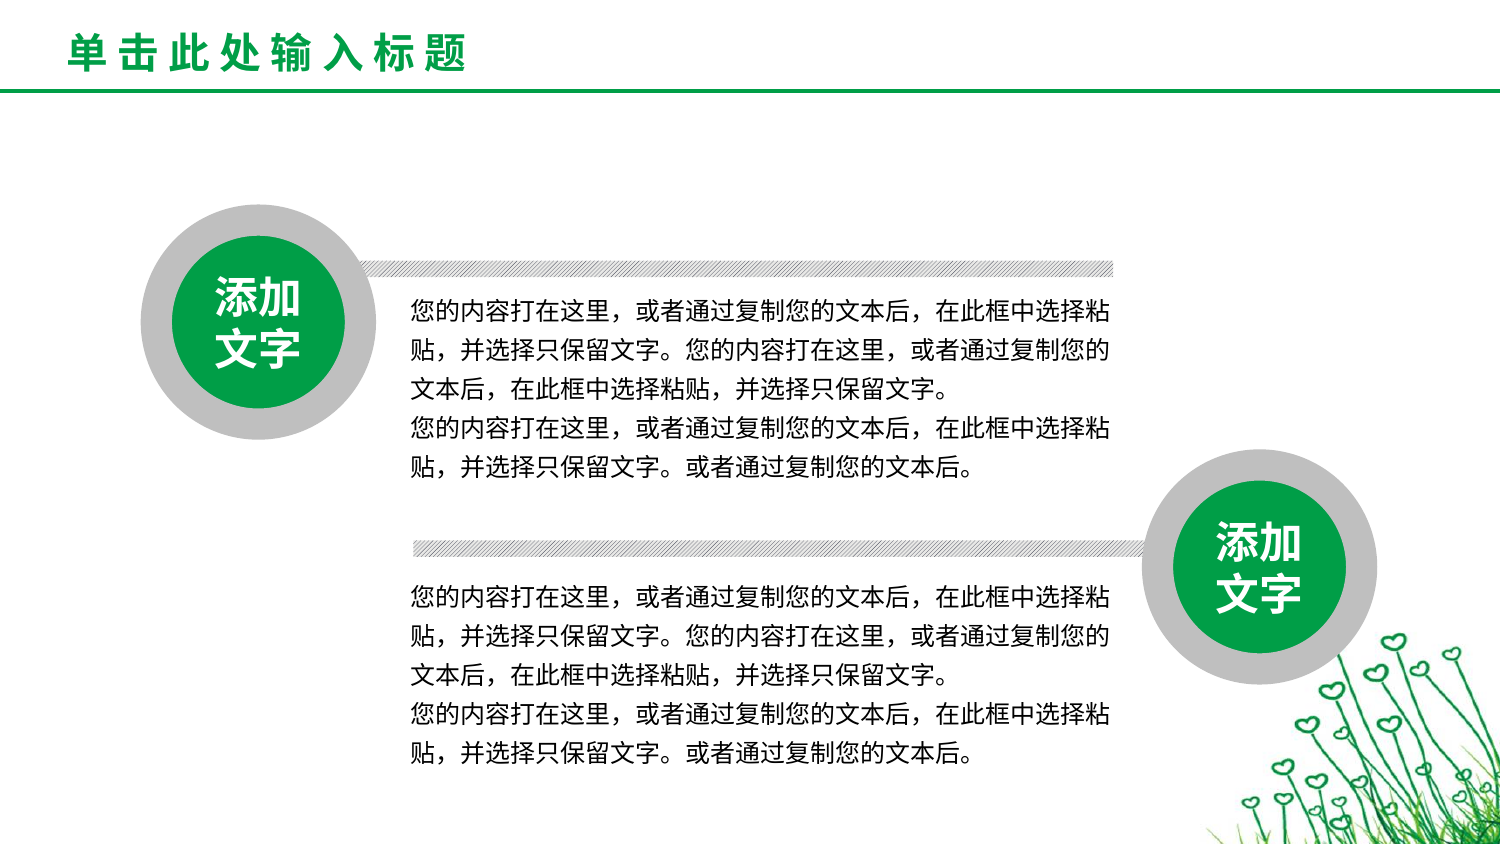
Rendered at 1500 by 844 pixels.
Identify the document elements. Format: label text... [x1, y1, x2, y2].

text_box 添加文字 [156, 220, 361, 425]
text_box 添加文字 [1157, 464, 1362, 669]
text_box [340, 259, 1115, 279]
text_box [411, 538, 1161, 559]
picture [383, 307, 1500, 844]
text_box 您的内容打在这里，或者通过复制您的文本后，在此框中选择粘贴，并选择只保留文字。您的内容打在这里，或者通过复制您的文本后，在此框中选择粘贴，并选择只保留文字。 您的内容打在这里，或者通过复制您的文本后，在此框中选择粘贴，并选择只保留文字。或者通过复制您的文本后。 [399, 566, 1127, 773]
text_box 您的内容打在这里，或者通过复制您的文本后，在此框中选择粘贴，并选择只保留文字。您的内容打在这里，或者通过复制您的文本后，在此框中选择粘贴，并选择只保留文字。 您的内容打在这里，或者通过复制您的文本后，在此框中选择粘贴，并选择只保留文字。或者通过复制您的文本后。 [399, 281, 1127, 487]
